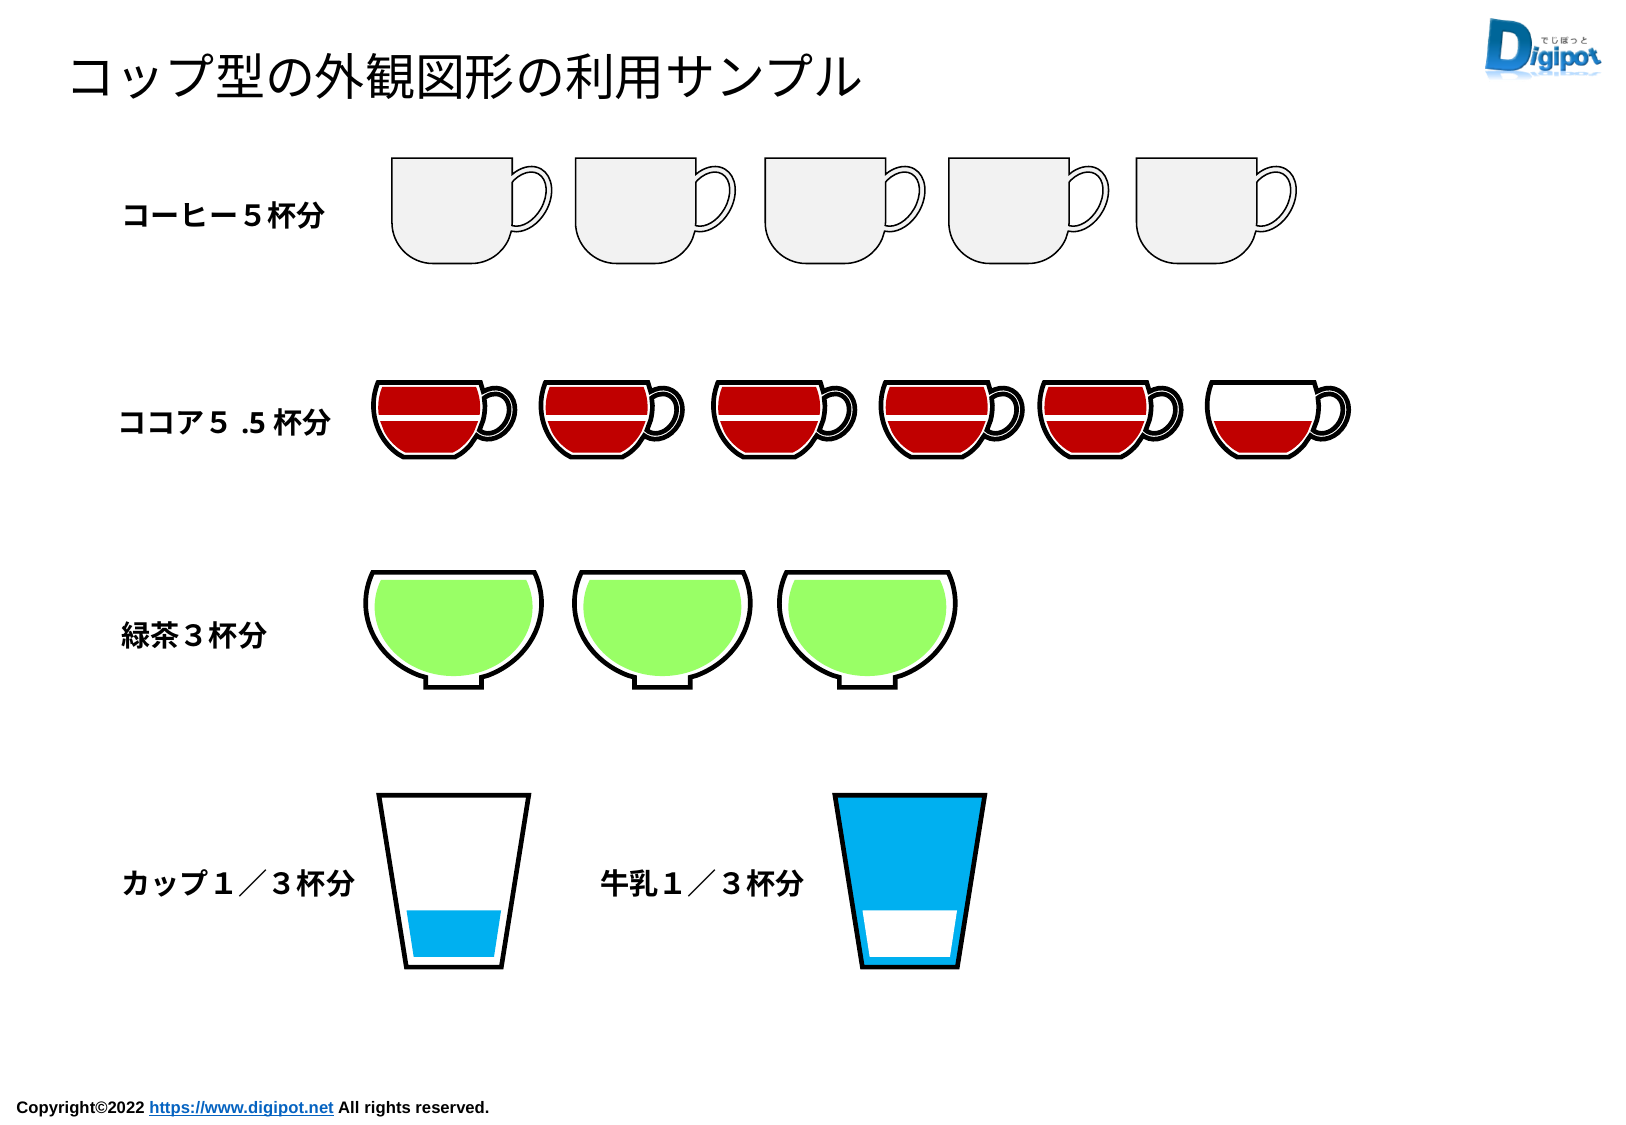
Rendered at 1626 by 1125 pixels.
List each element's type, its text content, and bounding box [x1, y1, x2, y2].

text_box コーヒー５杯分 [106, 189, 342, 240]
text_box コップ型の外観図形の利用サンプル [50, 38, 879, 113]
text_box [779, 572, 956, 688]
text_box 緑茶３杯分 [106, 610, 283, 660]
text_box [1039, 382, 1182, 458]
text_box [540, 382, 683, 458]
text_box カップ１／３杯分 [106, 857, 371, 908]
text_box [834, 795, 985, 968]
text_box ココア５.5杯分 [102, 397, 347, 447]
text_box 牛乳１／３杯分 [585, 857, 820, 908]
picture [1485, 18, 1602, 82]
text_box [58, 128, 1569, 1044]
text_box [391, 158, 1297, 264]
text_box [574, 572, 751, 688]
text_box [373, 382, 515, 458]
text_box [378, 795, 529, 968]
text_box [713, 382, 855, 458]
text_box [365, 572, 542, 688]
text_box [1207, 382, 1349, 458]
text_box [880, 382, 1023, 458]
